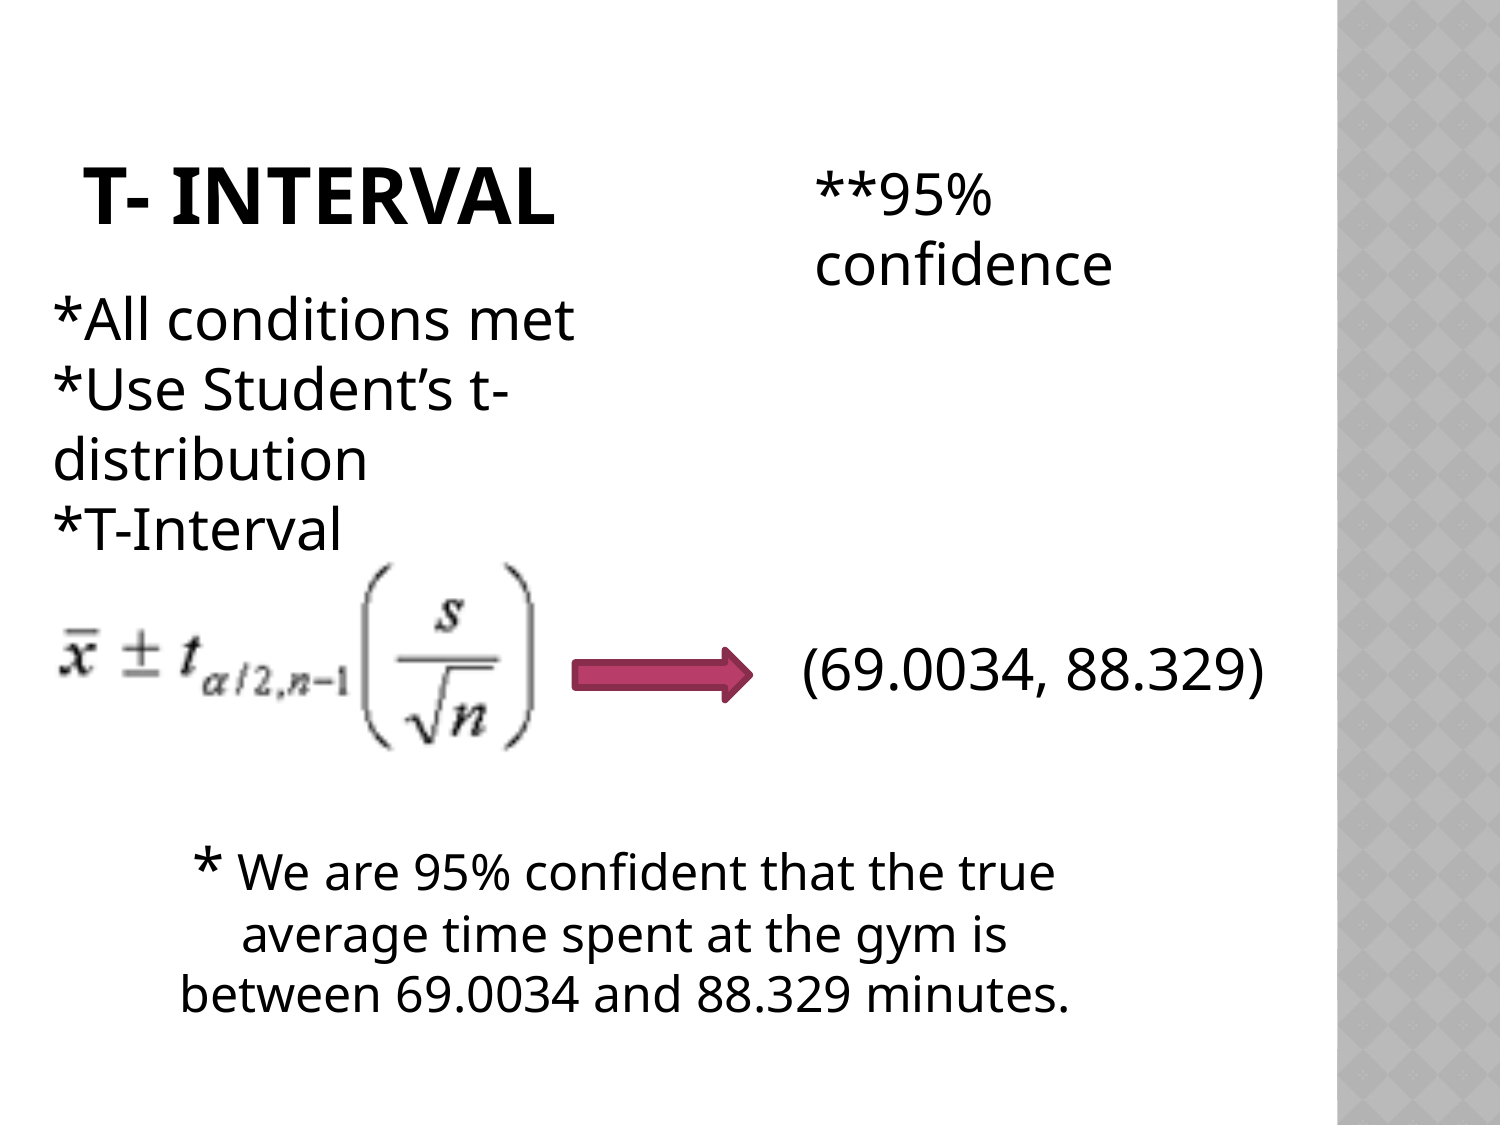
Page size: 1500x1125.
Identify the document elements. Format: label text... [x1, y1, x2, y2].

text_box * We are 95% confident that the true average time spent at the gym is between 69.0034 and 88.329 minutes. [125, 825, 1125, 1030]
text_box [571, 646, 754, 704]
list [49, 549, 551, 768]
title T- interval [75, 52, 1263, 240]
text_box *All conditions met *Use Student’s t-distribution *T-Interval [37, 274, 838, 570]
text_box (69.0034, 88.329) [787, 624, 1313, 710]
text_box **95% confidence [800, 149, 1275, 305]
